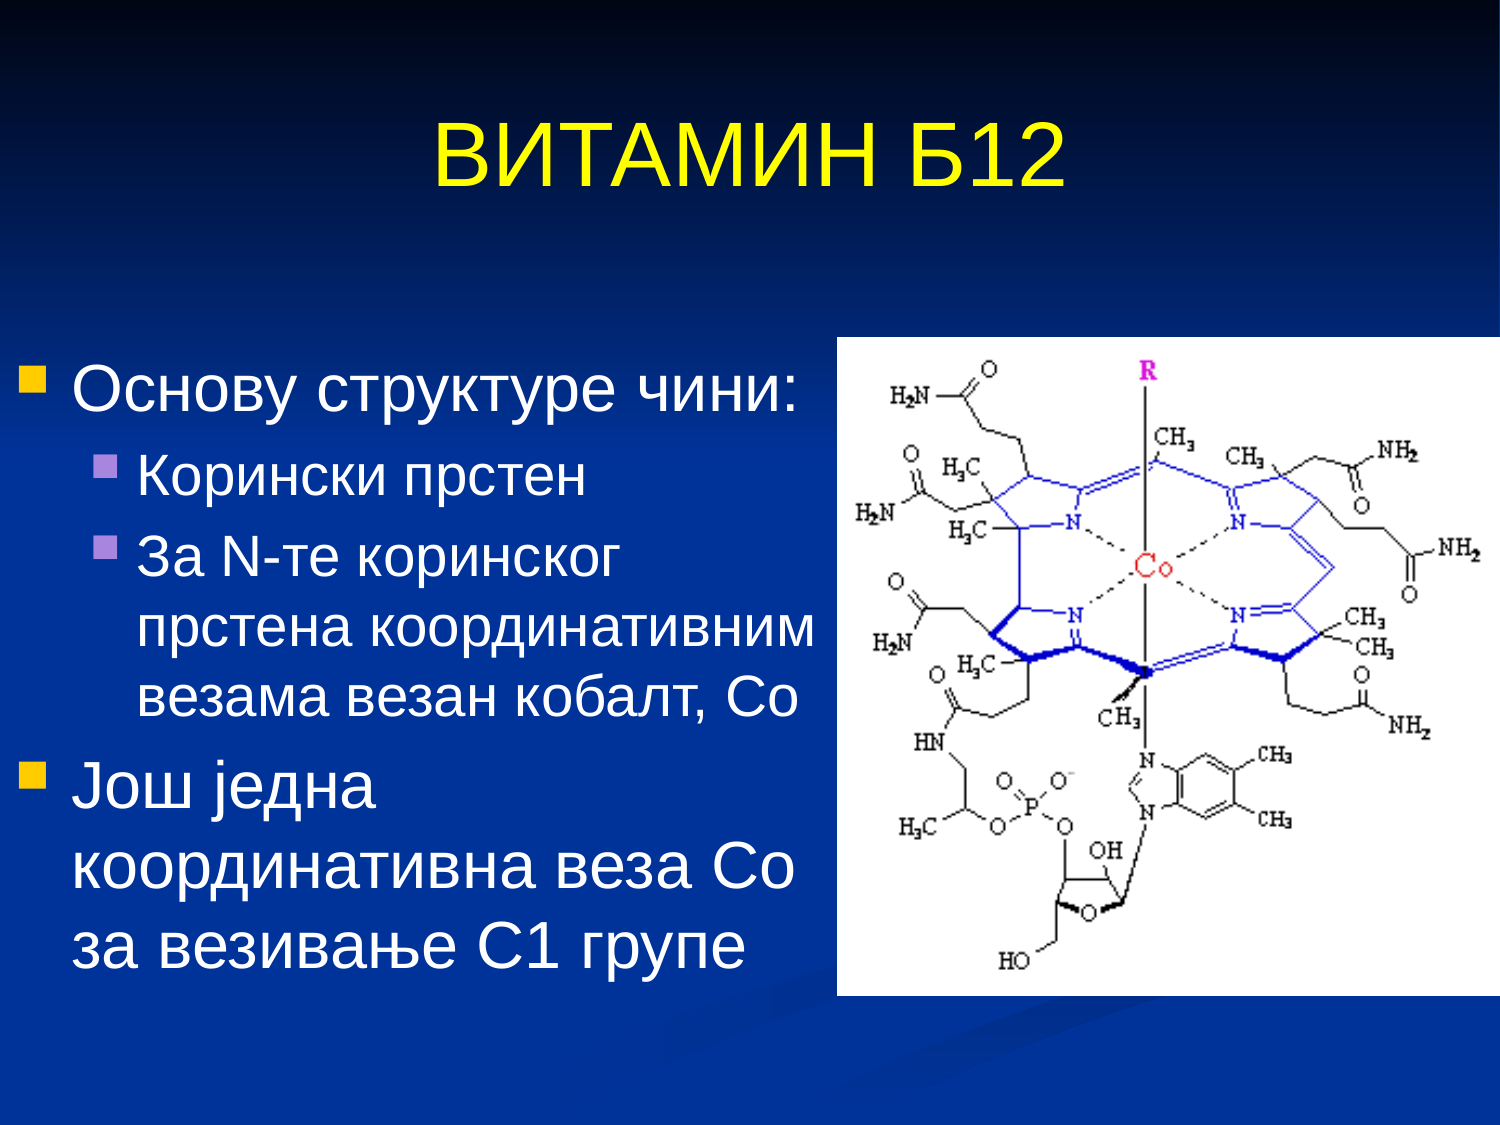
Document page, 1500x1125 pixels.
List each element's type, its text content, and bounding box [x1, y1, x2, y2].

list Основу структуре чини: Корински прстен За N-те коринског прстена координативним везама везан кобалт, Cо Још једна координативна веза Cо за везивање С1 групе [0, 337, 838, 1100]
picture [837, 337, 1500, 996]
text_box ВИТАМИН Б12 [0, 87, 1500, 213]
